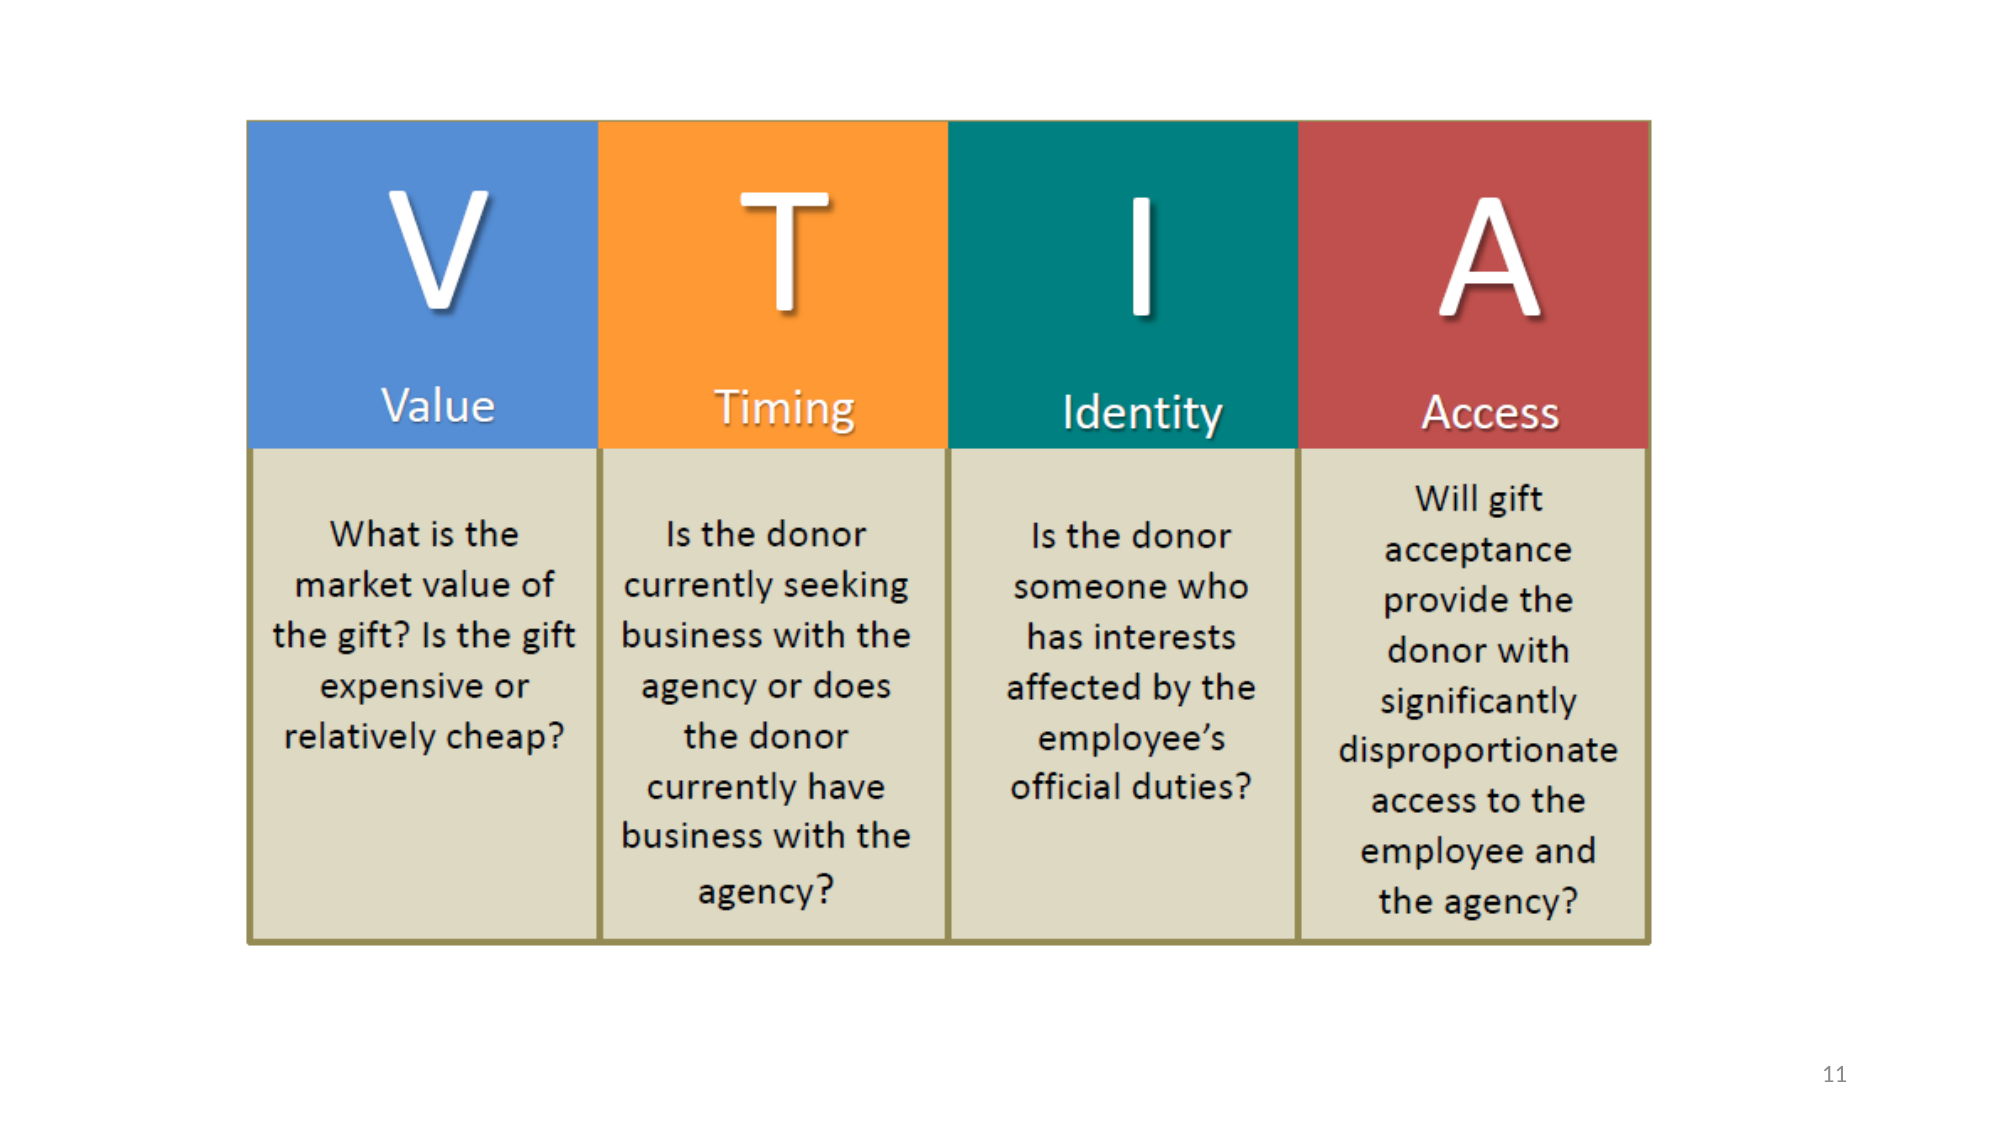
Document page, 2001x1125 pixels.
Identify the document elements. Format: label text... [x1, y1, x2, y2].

picture [235, 112, 1665, 954]
slide_number 11 [1412, 1042, 1863, 1103]
